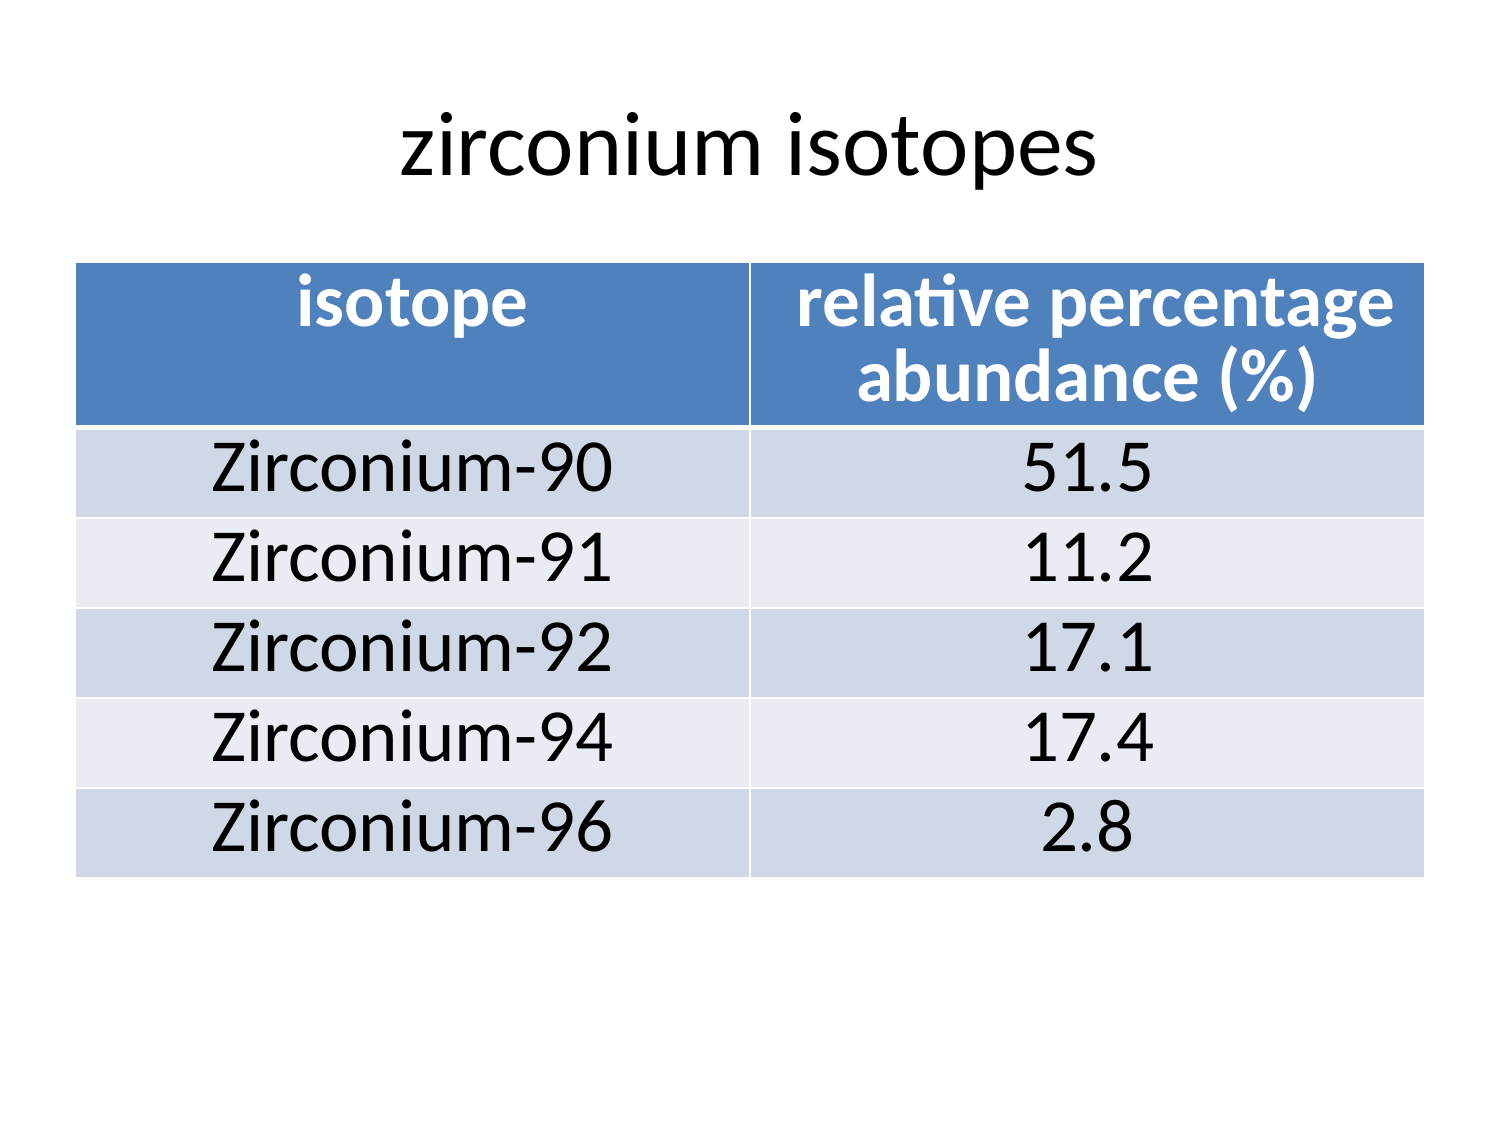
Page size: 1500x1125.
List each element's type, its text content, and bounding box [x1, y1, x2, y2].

table_header relative percentage abundance (%) [751, 263, 1424, 425]
table_cell Zirconium-96 [76, 789, 749, 877]
table_cell 11.2 [751, 519, 1424, 607]
table_cell Zirconium-90 [76, 430, 749, 517]
table_cell 51.5 [751, 430, 1424, 517]
table_cell 17.1 [751, 609, 1424, 697]
table_cell 2.8 [751, 789, 1424, 877]
table_cell Zirconium-94 [76, 699, 749, 787]
table_header isotope [76, 263, 749, 425]
table_cell Zirconium-91 [76, 519, 749, 607]
title zirconium isotopes [75, 45, 1425, 233]
table_cell 17.4 [751, 699, 1424, 787]
table_cell Zirconium-92 [76, 609, 749, 697]
